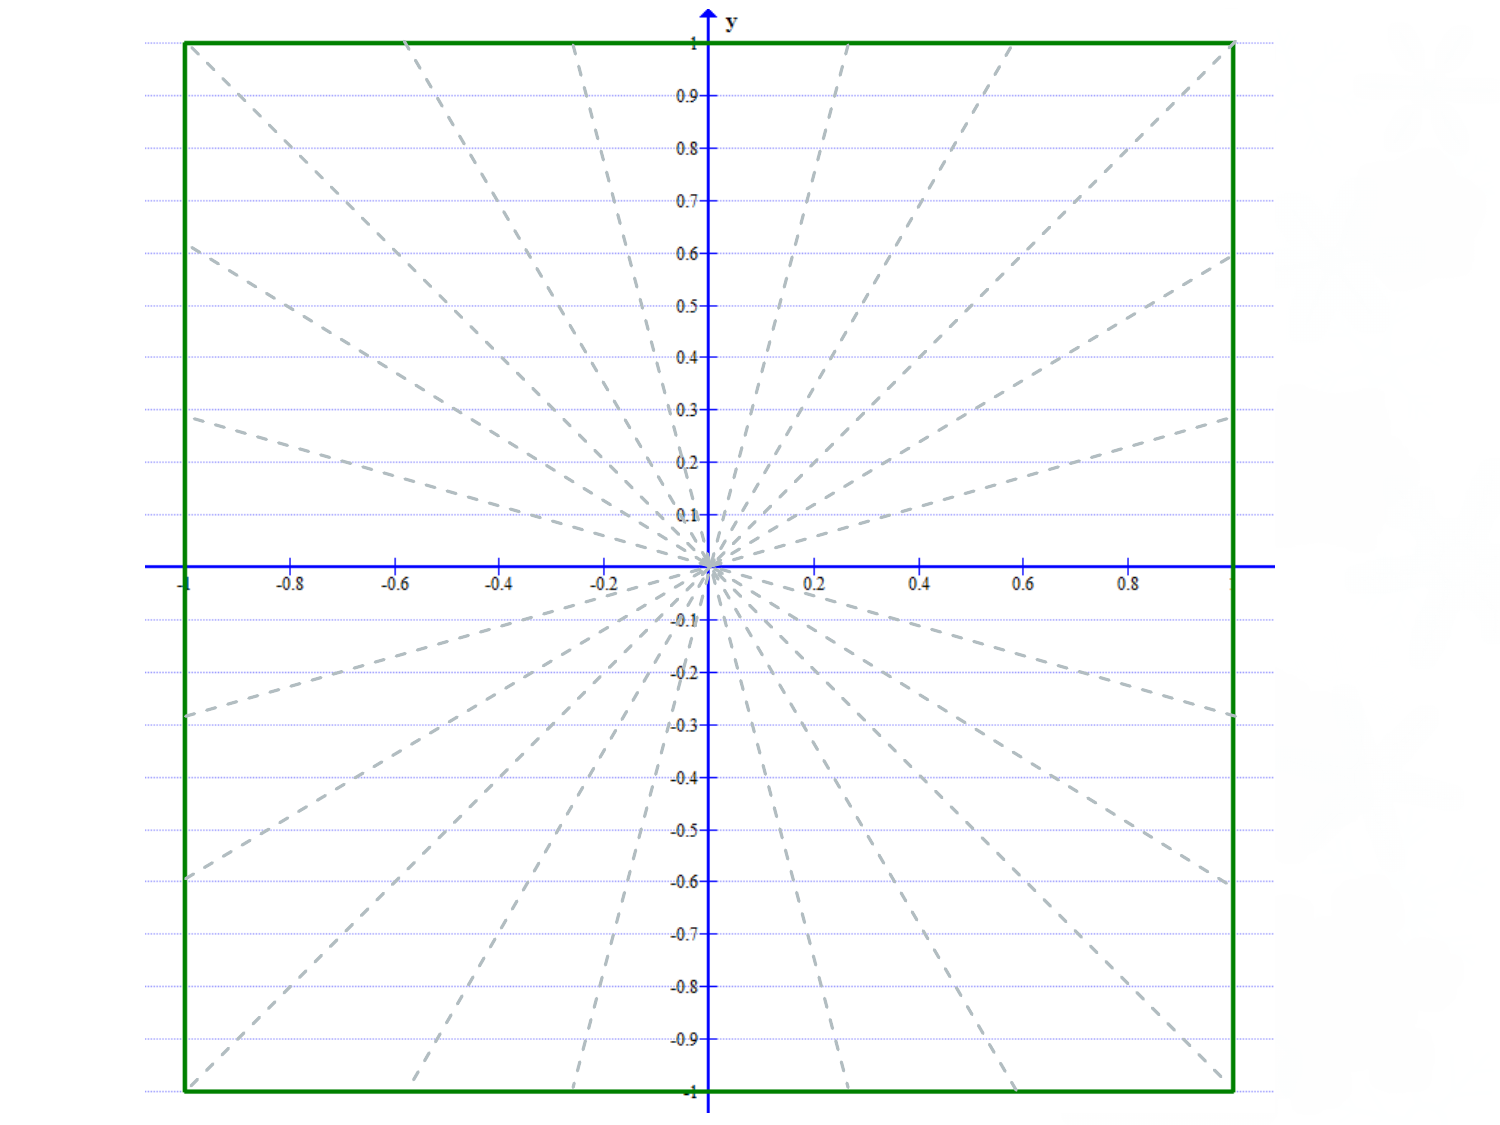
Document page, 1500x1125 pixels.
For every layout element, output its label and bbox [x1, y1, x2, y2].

text_box [185, 40, 1237, 415]
picture [144, 8, 1276, 1114]
text_box [185, 415, 566, 717]
text_box [185, 725, 566, 1092]
text_box [572, 44, 849, 1089]
text_box [855, 724, 1237, 1092]
text_box [856, 415, 1237, 717]
